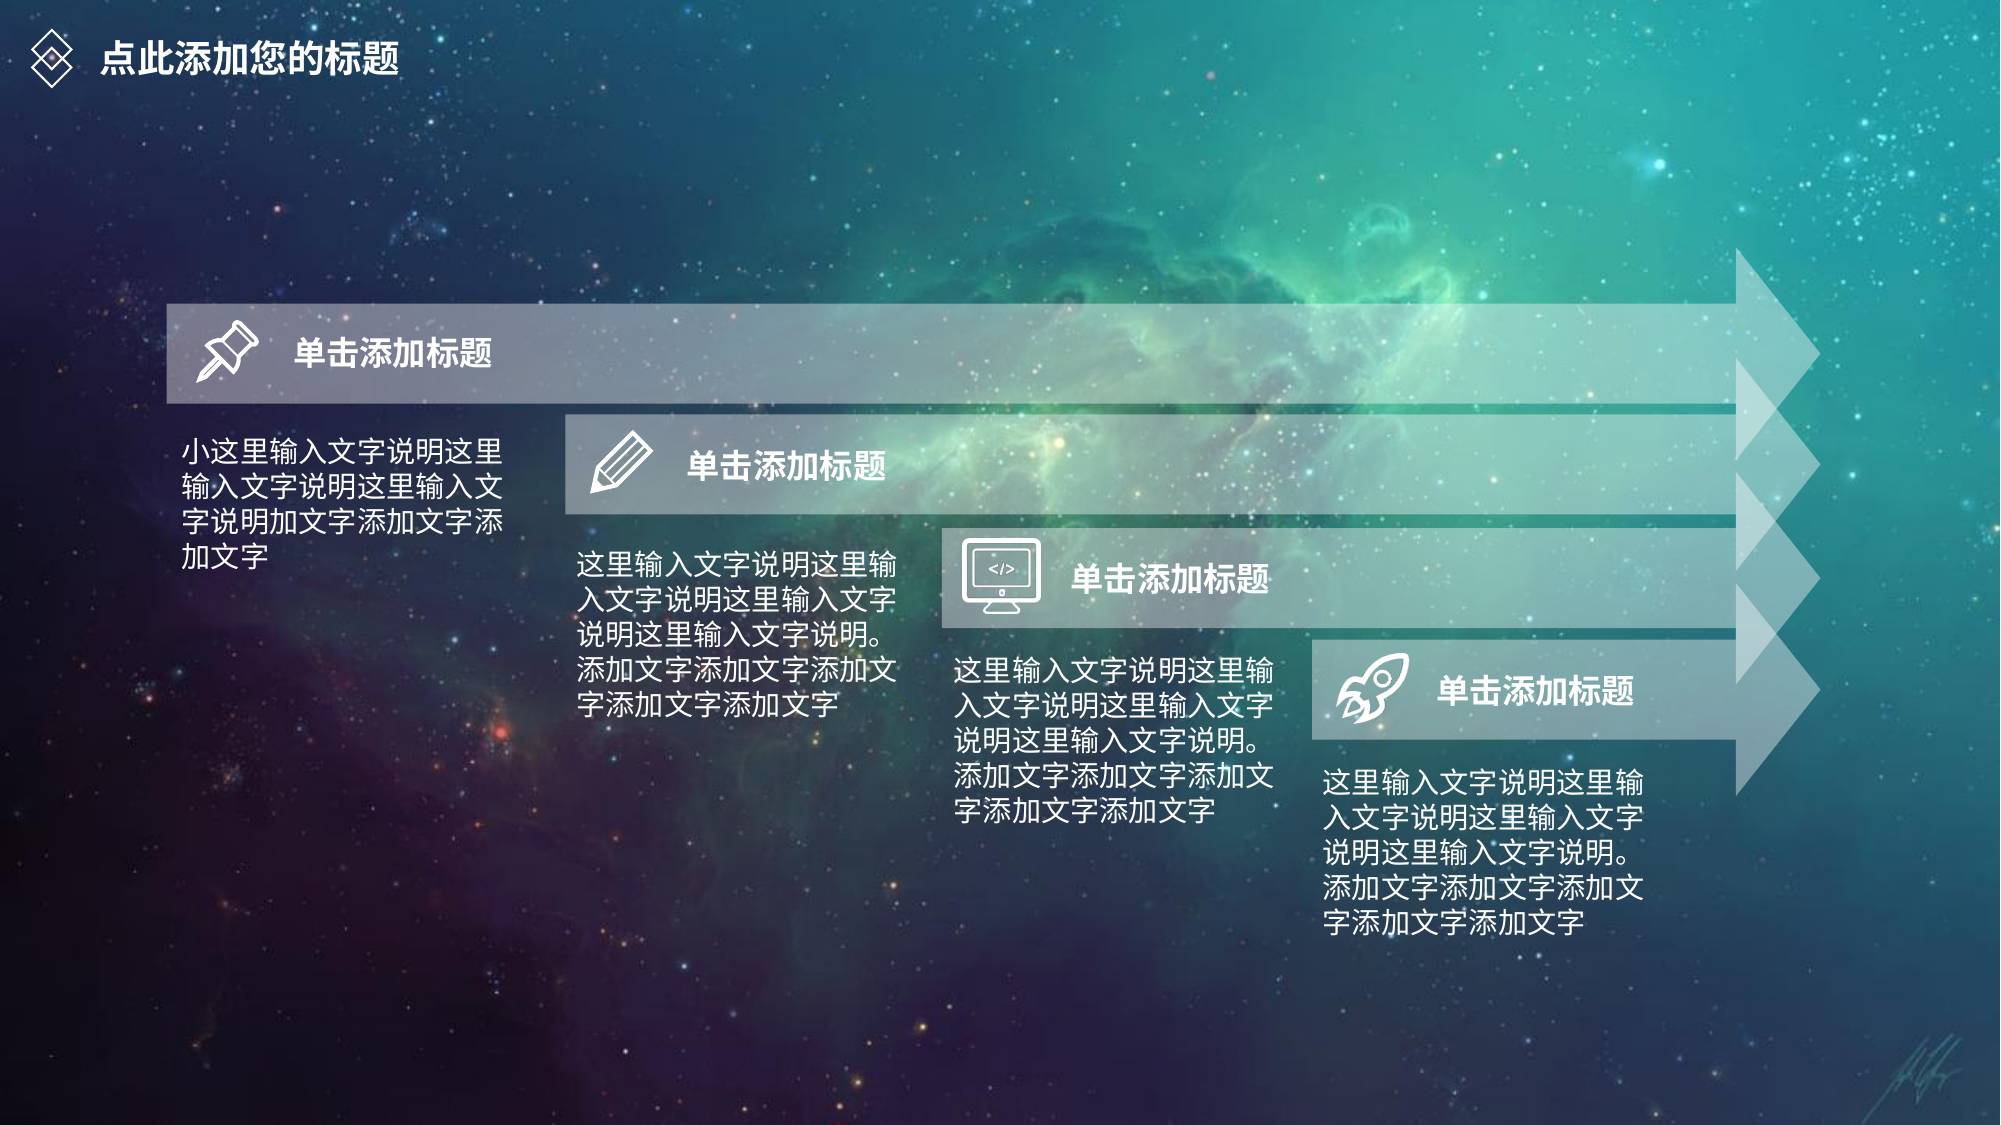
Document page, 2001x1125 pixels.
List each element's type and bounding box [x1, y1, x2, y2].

picture [0, 0, 2000, 1125]
text_box [32, 29, 72, 88]
